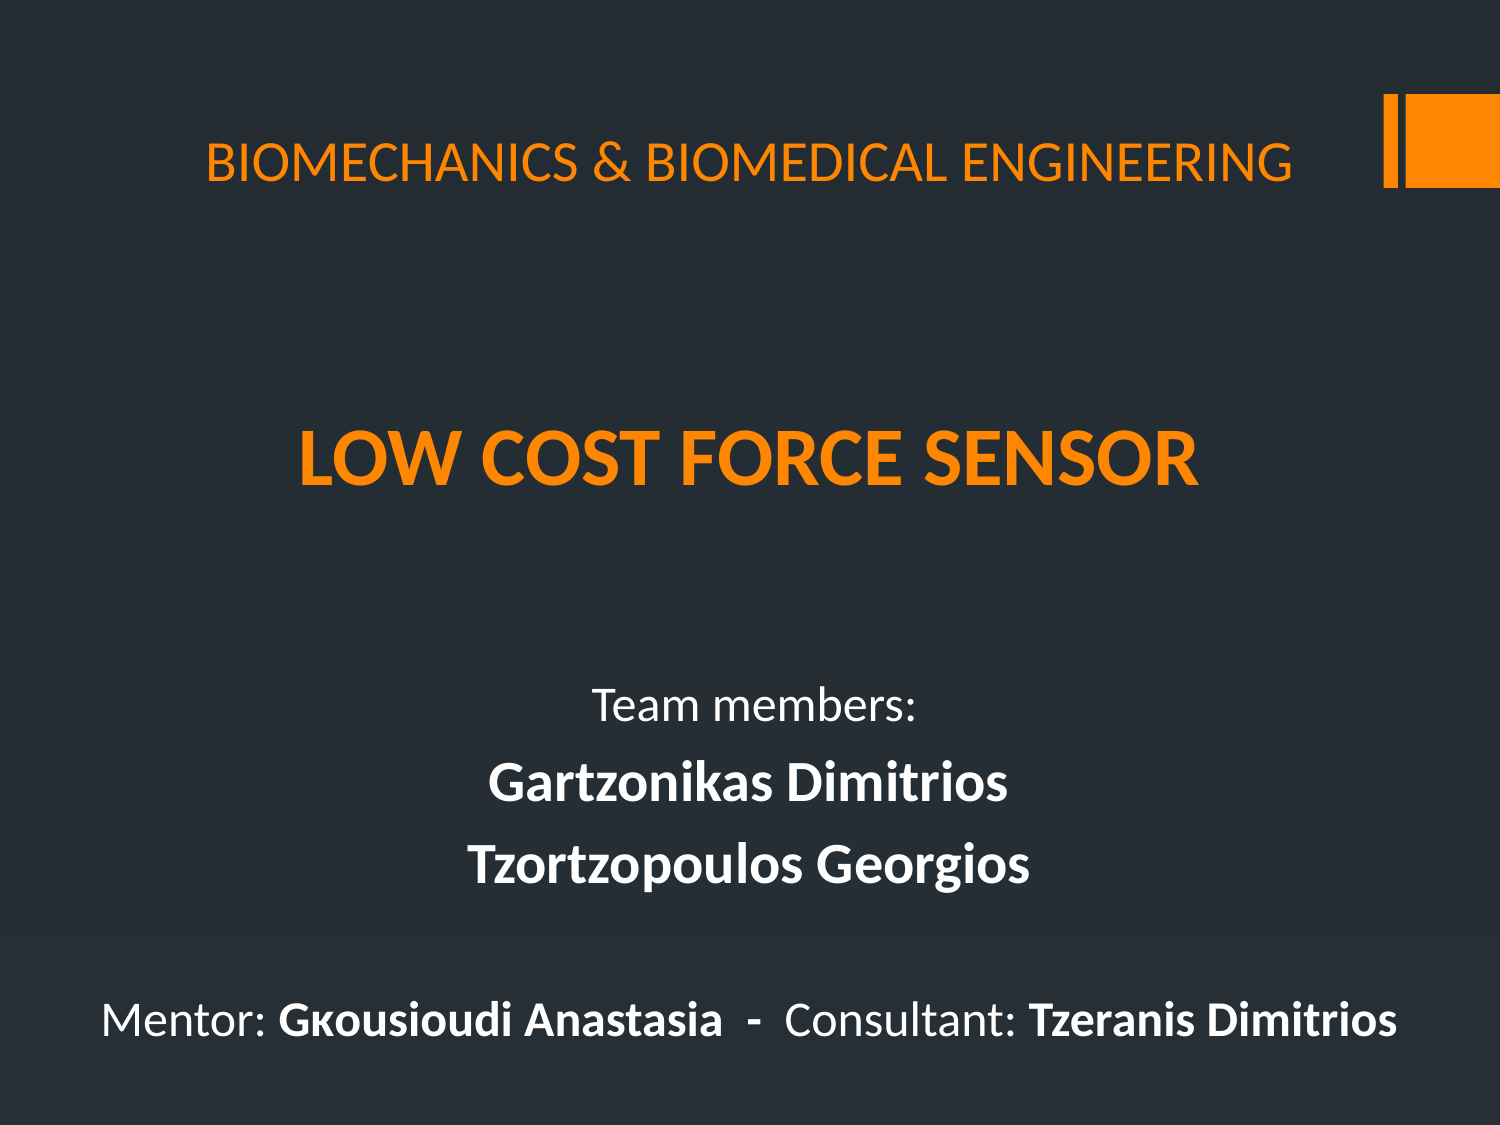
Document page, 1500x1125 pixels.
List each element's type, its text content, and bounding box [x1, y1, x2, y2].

title BIOMECHANICS & BIOMEDICAL ENGINEERING LOW COST FORCE SENSOR [0, 78, 1500, 594]
subtitle Team members: Gartzonikas Dimitrios Tzortzopoulos Georgios Mentor: Gκousioudi Anastasia - Consultant: Tzeranis Dimitrios [0, 594, 1500, 1067]
